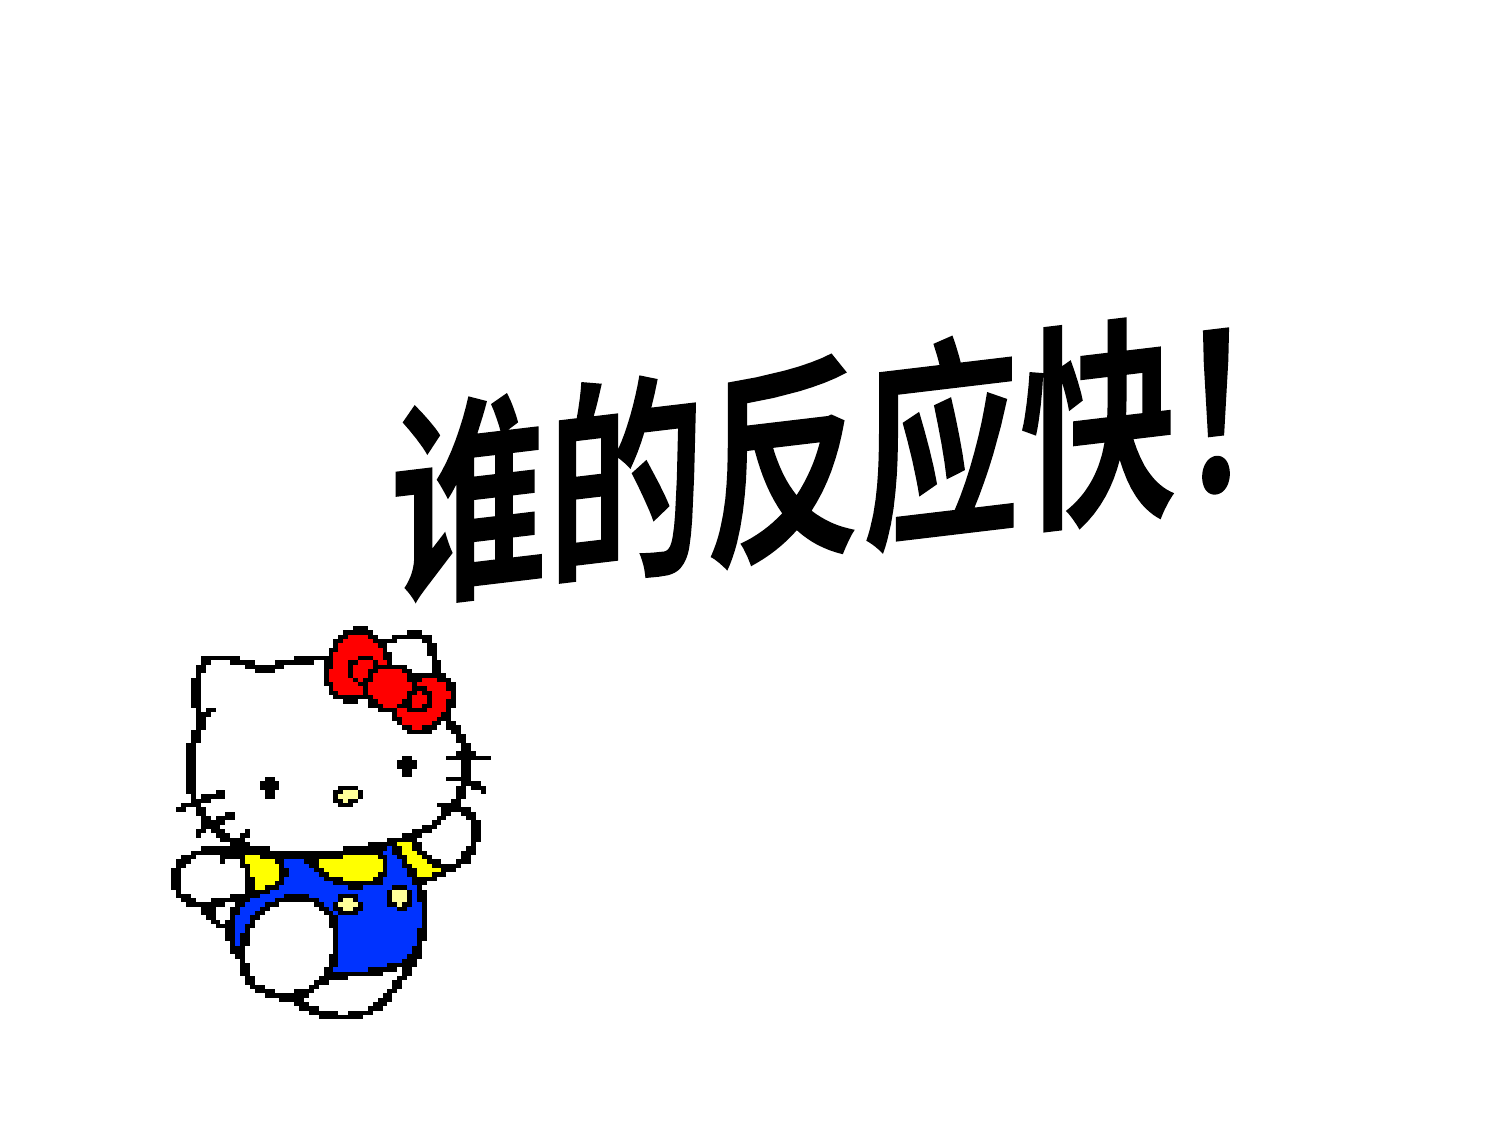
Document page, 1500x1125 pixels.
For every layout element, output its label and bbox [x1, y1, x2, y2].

picture [0, 526, 550, 1024]
